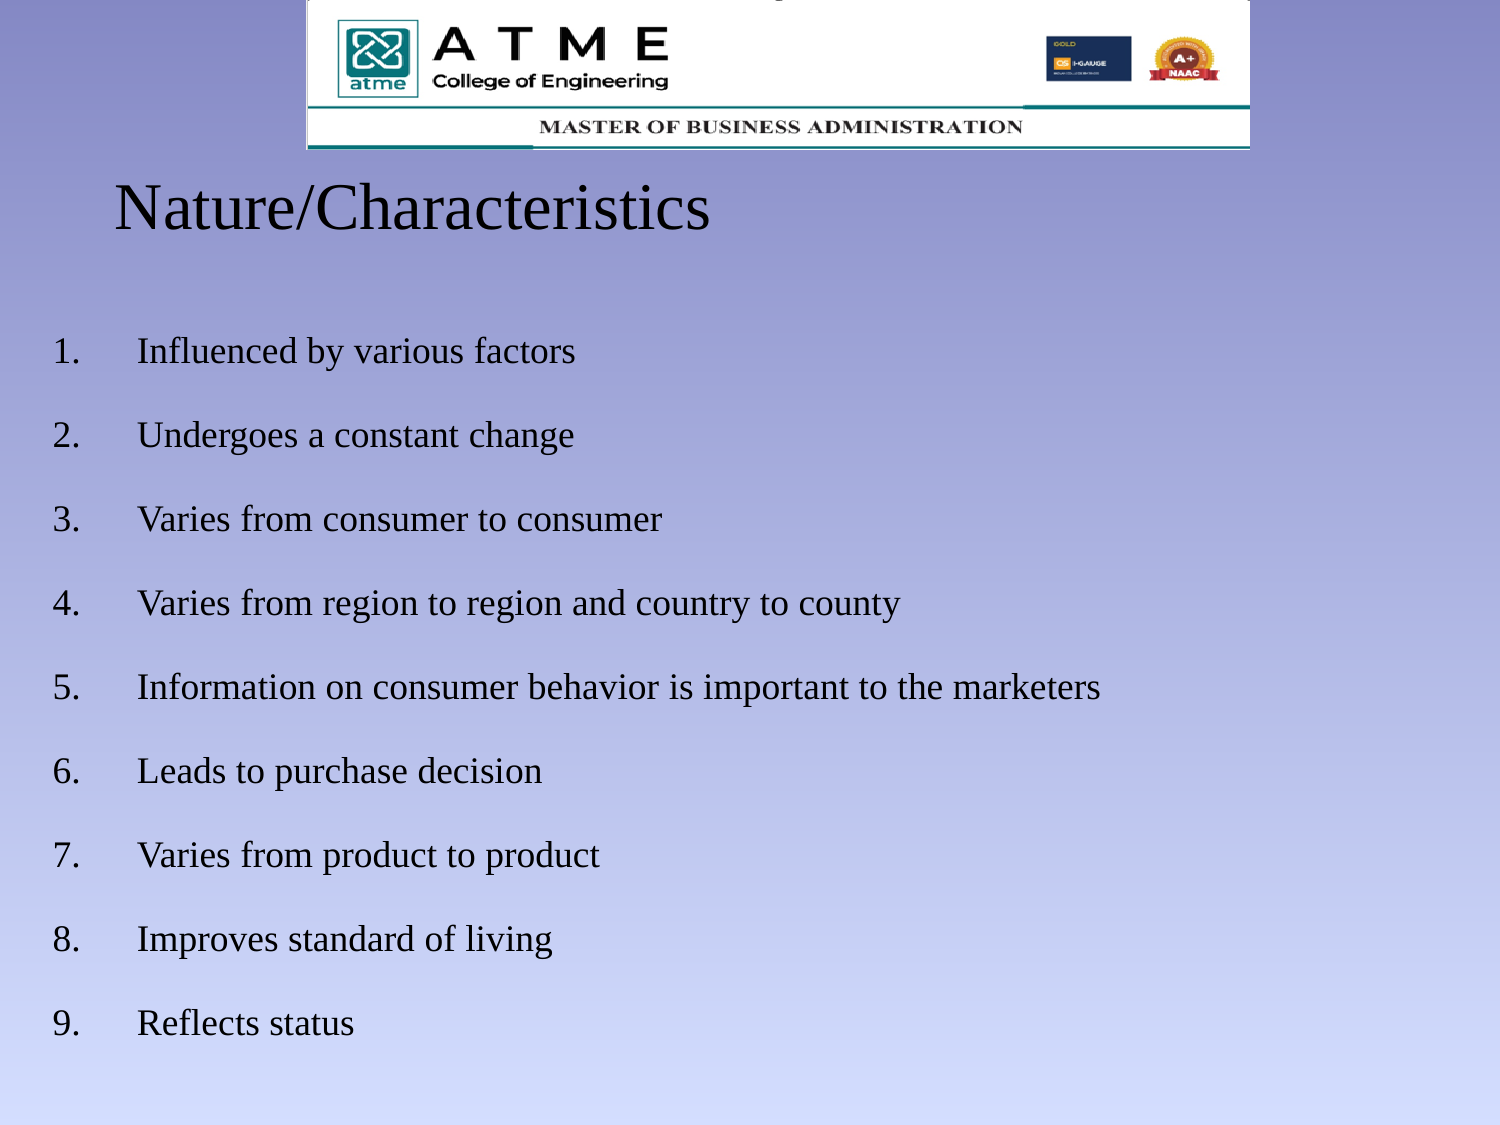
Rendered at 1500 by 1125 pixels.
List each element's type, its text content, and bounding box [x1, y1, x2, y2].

picture [306, 0, 1250, 150]
list Influenced by various factors Undergoes a constant change Varies from consumer to consumer Varies from region to region and country to county Information on consumer behavior is important to the marketers Leads to purchase decision Varies from product to product Improves standard of living Reflects status [37, 287, 1463, 1088]
title Nature/Characteristics [99, 162, 1450, 243]
